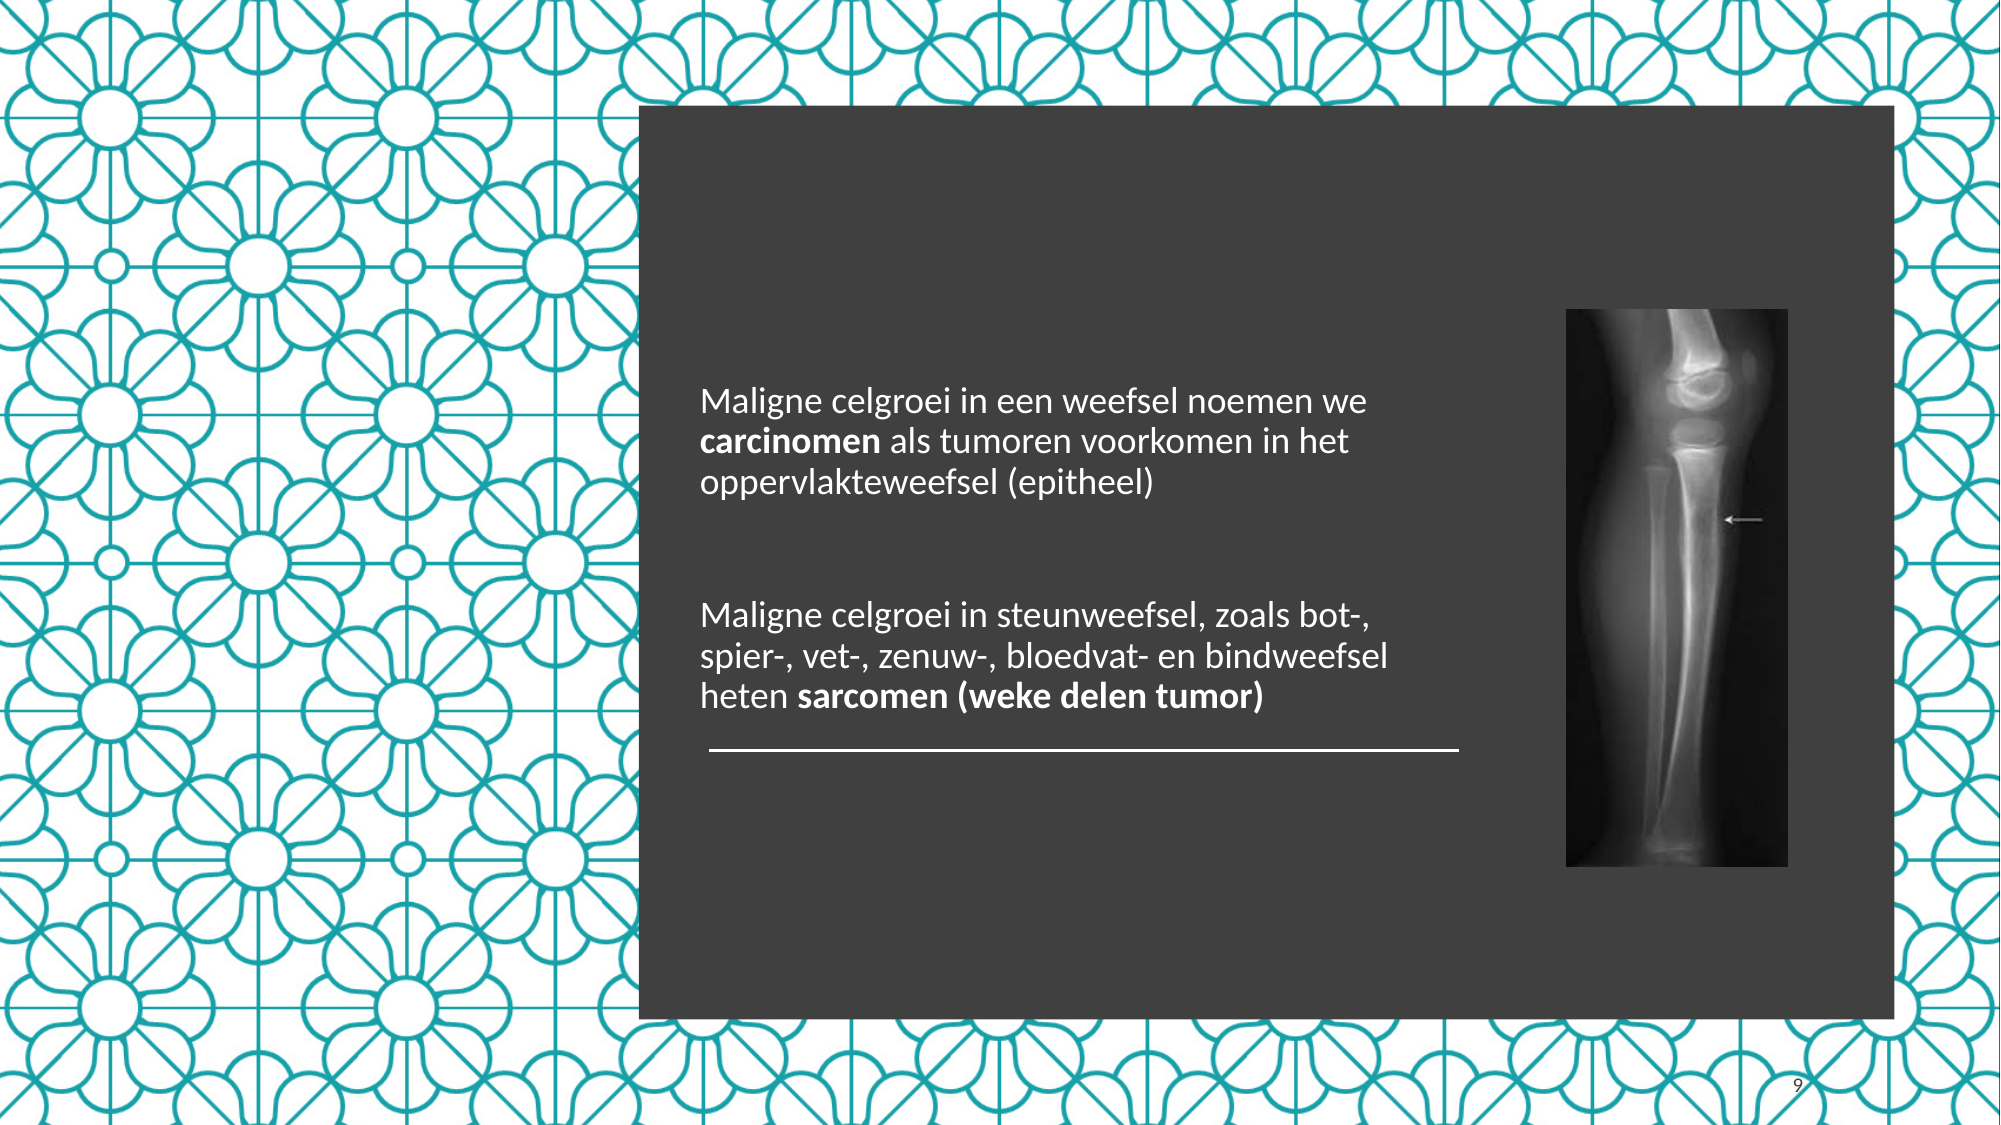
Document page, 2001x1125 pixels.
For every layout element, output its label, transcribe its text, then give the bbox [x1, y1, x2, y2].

list Maligne celgroei in een weefsel noemen we carcinomen als tumoren voorkomen in het oppervlakteweefsel (epitheel) Maligne celgroei in steunweefsel, zoals bot-, spier-, vet-, zenuw-, bloedvat- en bindweefsel heten sarcomen (weke delen tumor) [692, 158, 1410, 725]
text_box [638, 104, 1896, 1021]
slide_number 9 [1777, 1061, 1938, 1107]
picture [1566, 308, 1788, 868]
text_box [0, 0, 2000, 1125]
